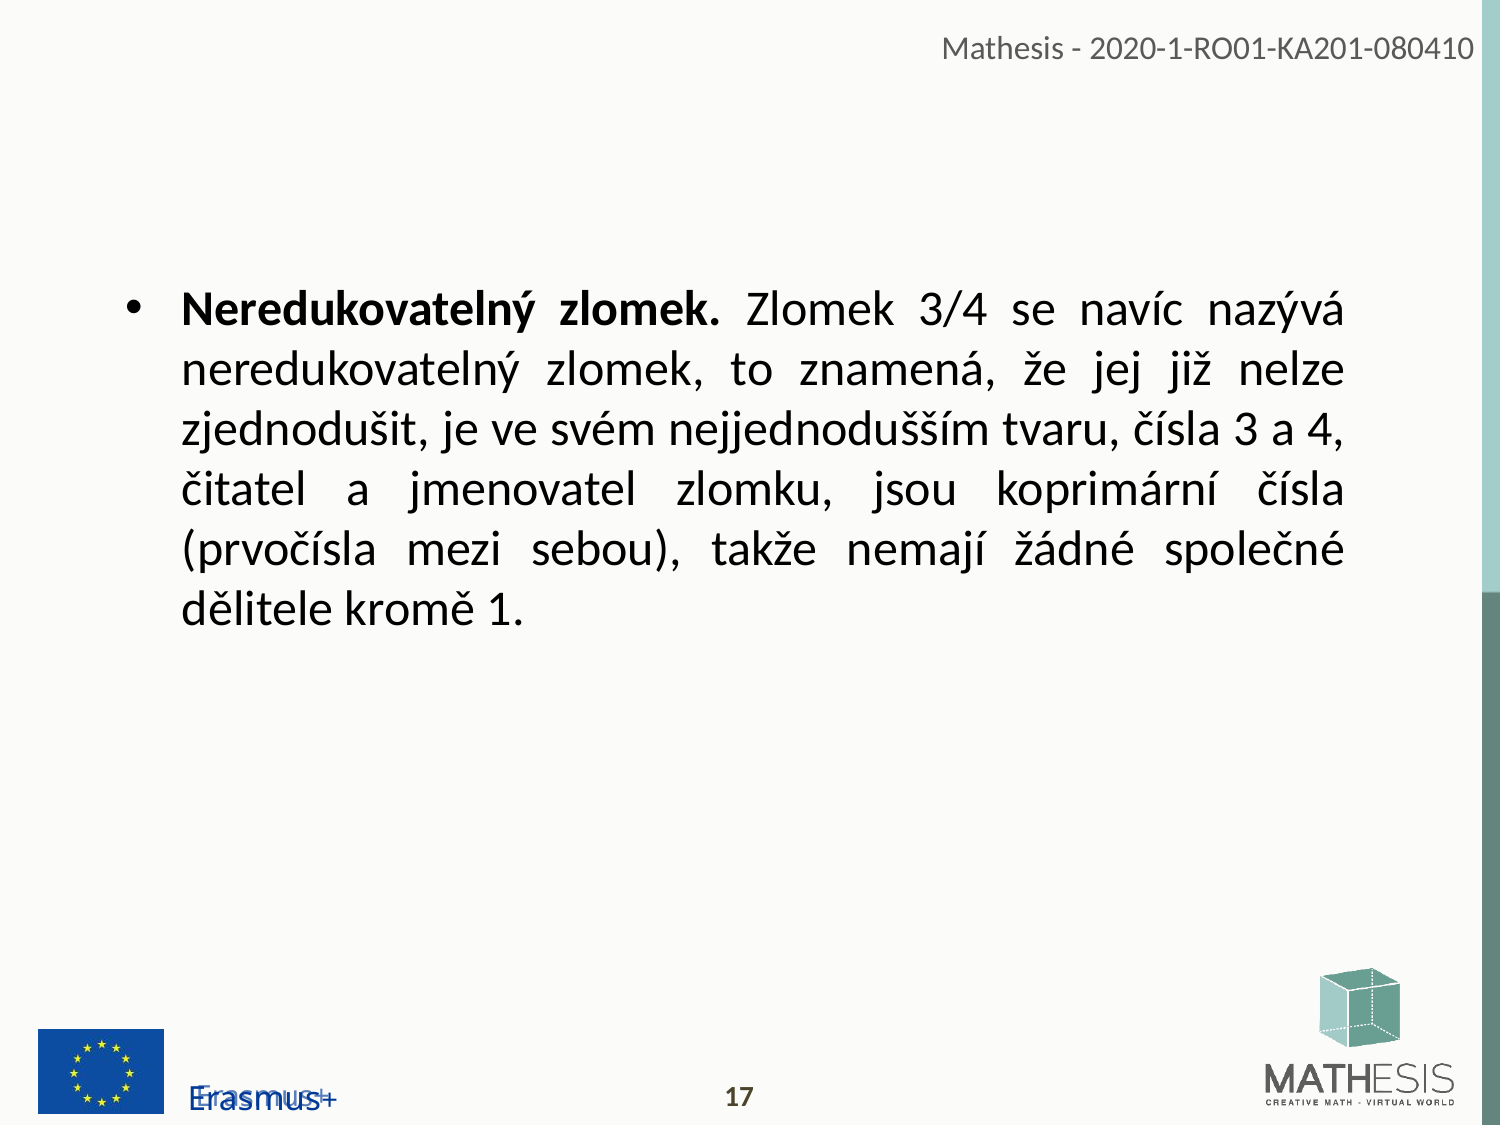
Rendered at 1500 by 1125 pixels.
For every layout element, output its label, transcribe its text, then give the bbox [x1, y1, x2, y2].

list Neredukovatelný zlomek. Zlomek 3/4 se navíc nazývá neredukovatelný zlomek, to znamená, že jej již nelze zjednodušit, je ve svém nejjednodušším tvaru, čísla 3 a 4, čitatel a jmenovatel zlomku, jsou koprimární čísla (prvočísla mezi sebou), takže nemají žádné společné dělitele kromě 1. [110, 268, 1361, 788]
picture [38, 1029, 164, 1114]
